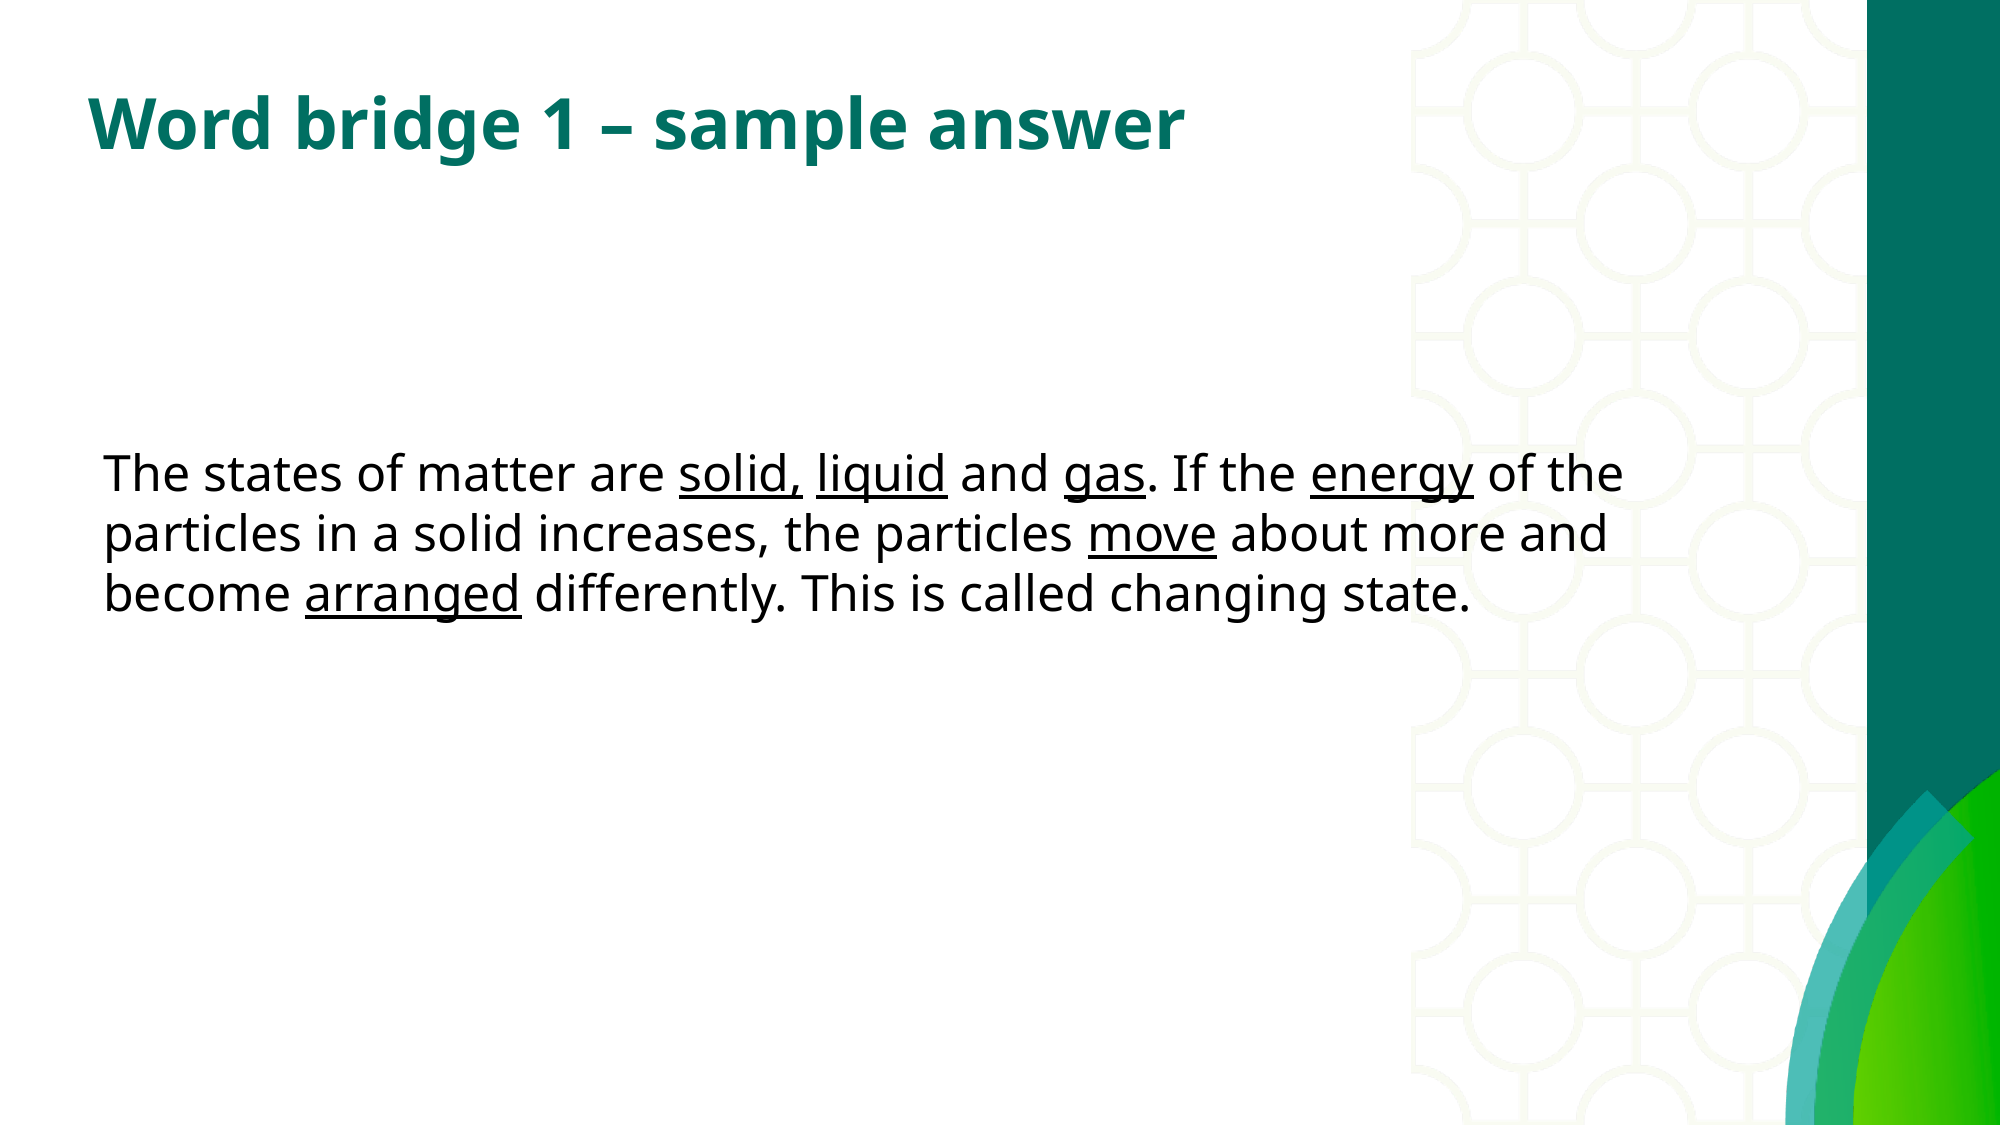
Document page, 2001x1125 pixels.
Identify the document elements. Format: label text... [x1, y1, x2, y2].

picture [1411, 0, 2001, 1125]
text_box The states of matter are solid, liquid and gas. If the energy of the particles in a solid increases, the particles move about more and become arranged differently. This is called changing state. [88, 433, 1670, 629]
title Word bridge 1 – sample answer [88, 88, 1743, 161]
